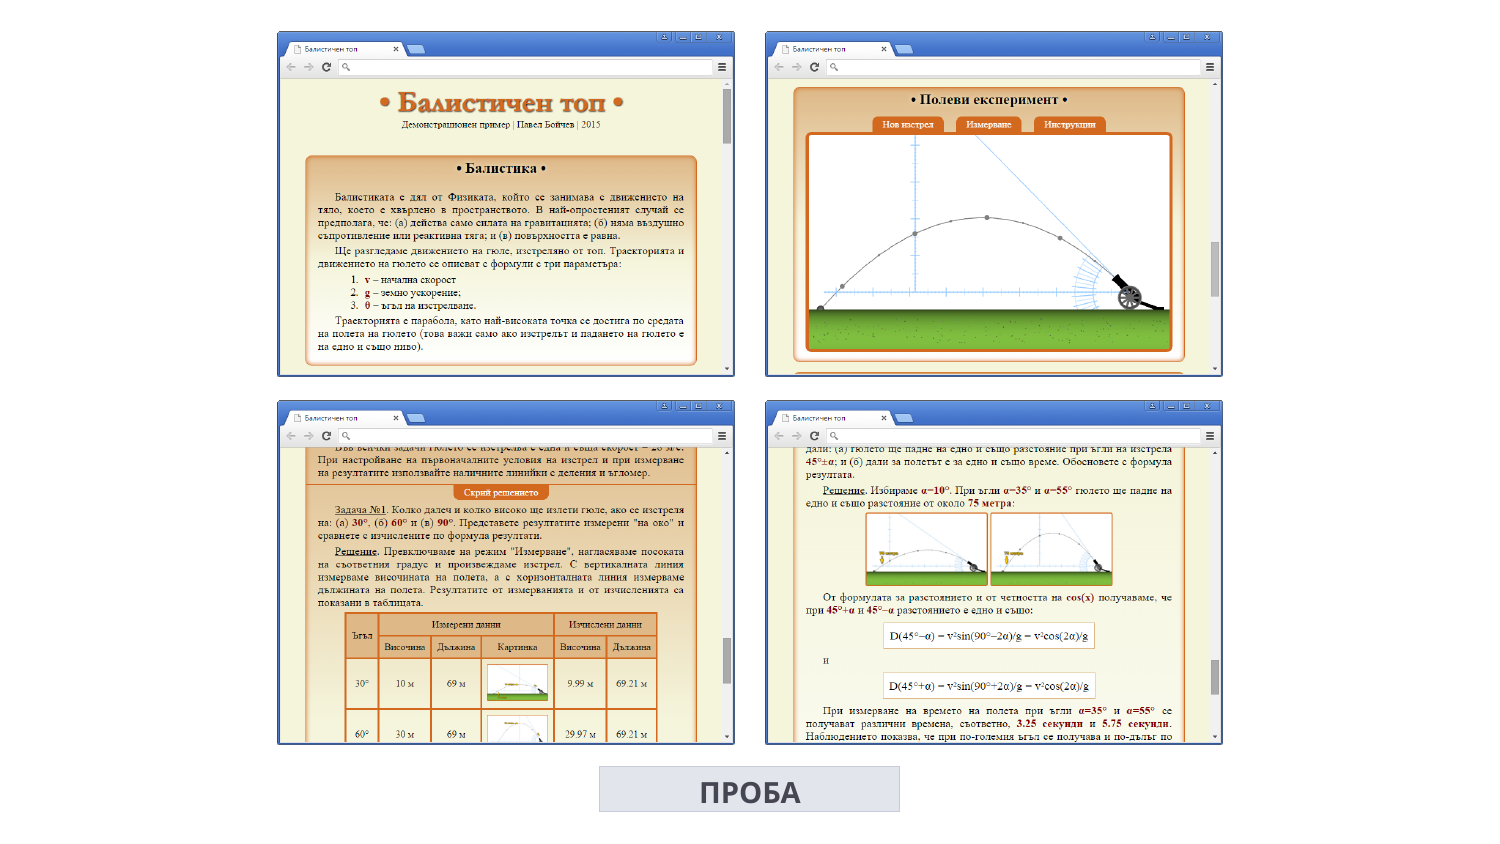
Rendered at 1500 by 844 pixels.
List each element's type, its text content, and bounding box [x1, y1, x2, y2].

picture [277, 31, 736, 378]
picture [765, 31, 1223, 378]
picture [277, 399, 736, 746]
picture [765, 399, 1223, 746]
text_box ПРОБА [599, 766, 900, 812]
